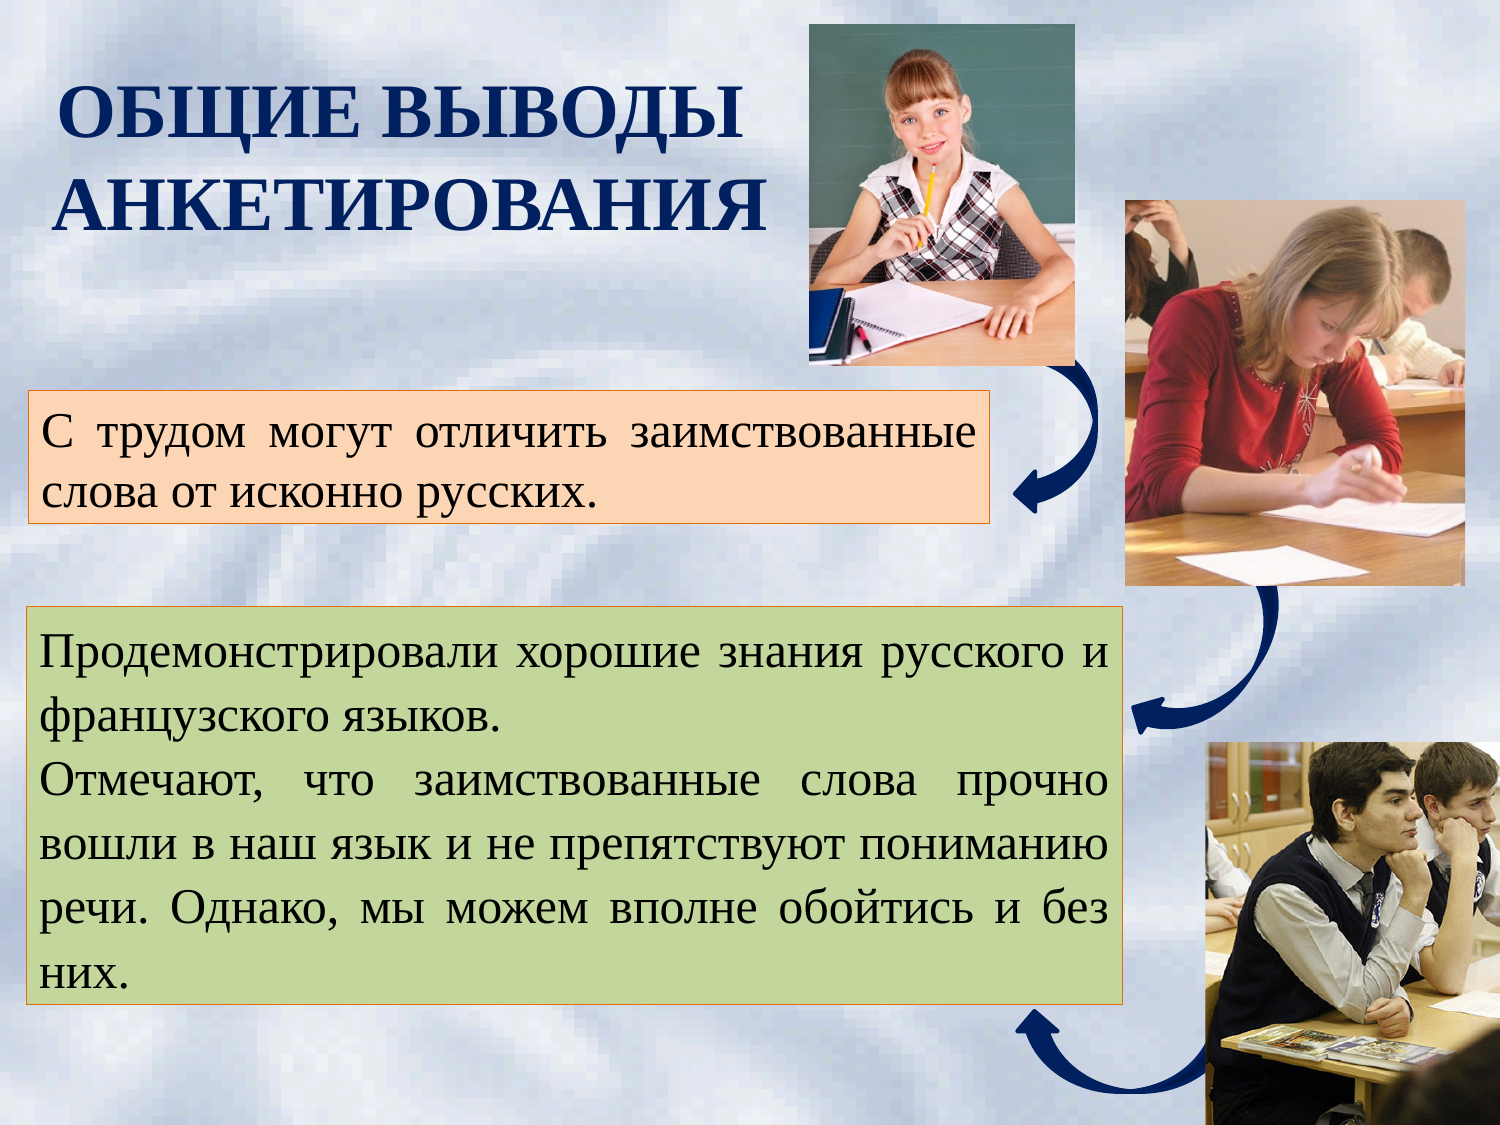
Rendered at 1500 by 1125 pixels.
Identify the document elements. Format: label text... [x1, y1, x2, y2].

picture [808, 24, 1075, 366]
text_box Общие выводы анкетирования [38, 54, 782, 253]
text_box [1015, 1008, 1199, 1094]
text_box С трудом могут отличить заимствованные слова от исконно русских. [28, 390, 990, 524]
text_box [1131, 594, 1279, 735]
text_box Продемонстрировали хорошие знания русского и французского языков. Отмечают, что заимствованные слова прочно вошли в наш язык и не препятствуют пониманию речи. Однако, мы можем вполне обойтись и без них. [26, 606, 1123, 1005]
picture [1124, 200, 1466, 586]
picture [1204, 742, 1500, 1125]
text_box [1012, 364, 1098, 514]
